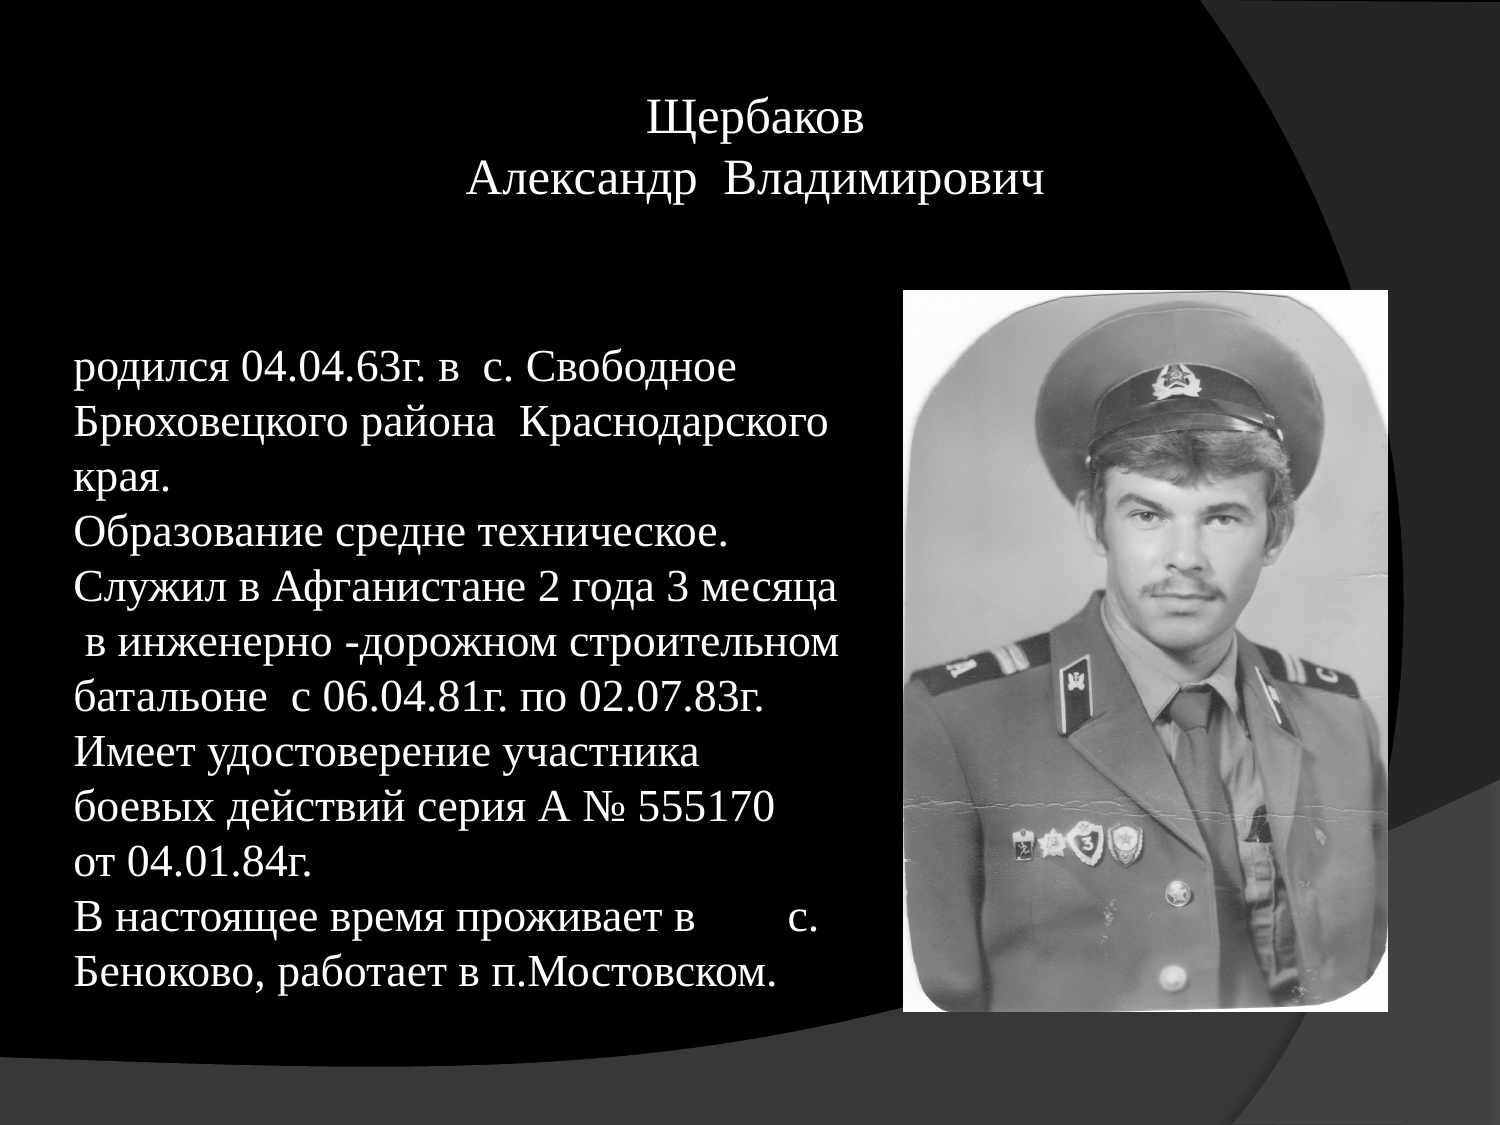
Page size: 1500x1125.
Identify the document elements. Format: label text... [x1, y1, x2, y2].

title Щербаков Александр Владимирович [23, 75, 1500, 213]
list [903, 290, 1389, 1012]
text_box родился 04.04.63г. в с. Свободное Брюховецкого района Краснодарского края. Образование средне техническое. Служил в Афганистане 2 года 3 месяца в инженерно -дорожном строительном батальоне с 06.04.81г. по 02.07.83г. Имеет удостоверение участника боевых действий серия А № 555170 от 04.01.84г. В настоящее время проживает в с. Беноково, работает в п.Мостовском. [58, 328, 856, 1003]
